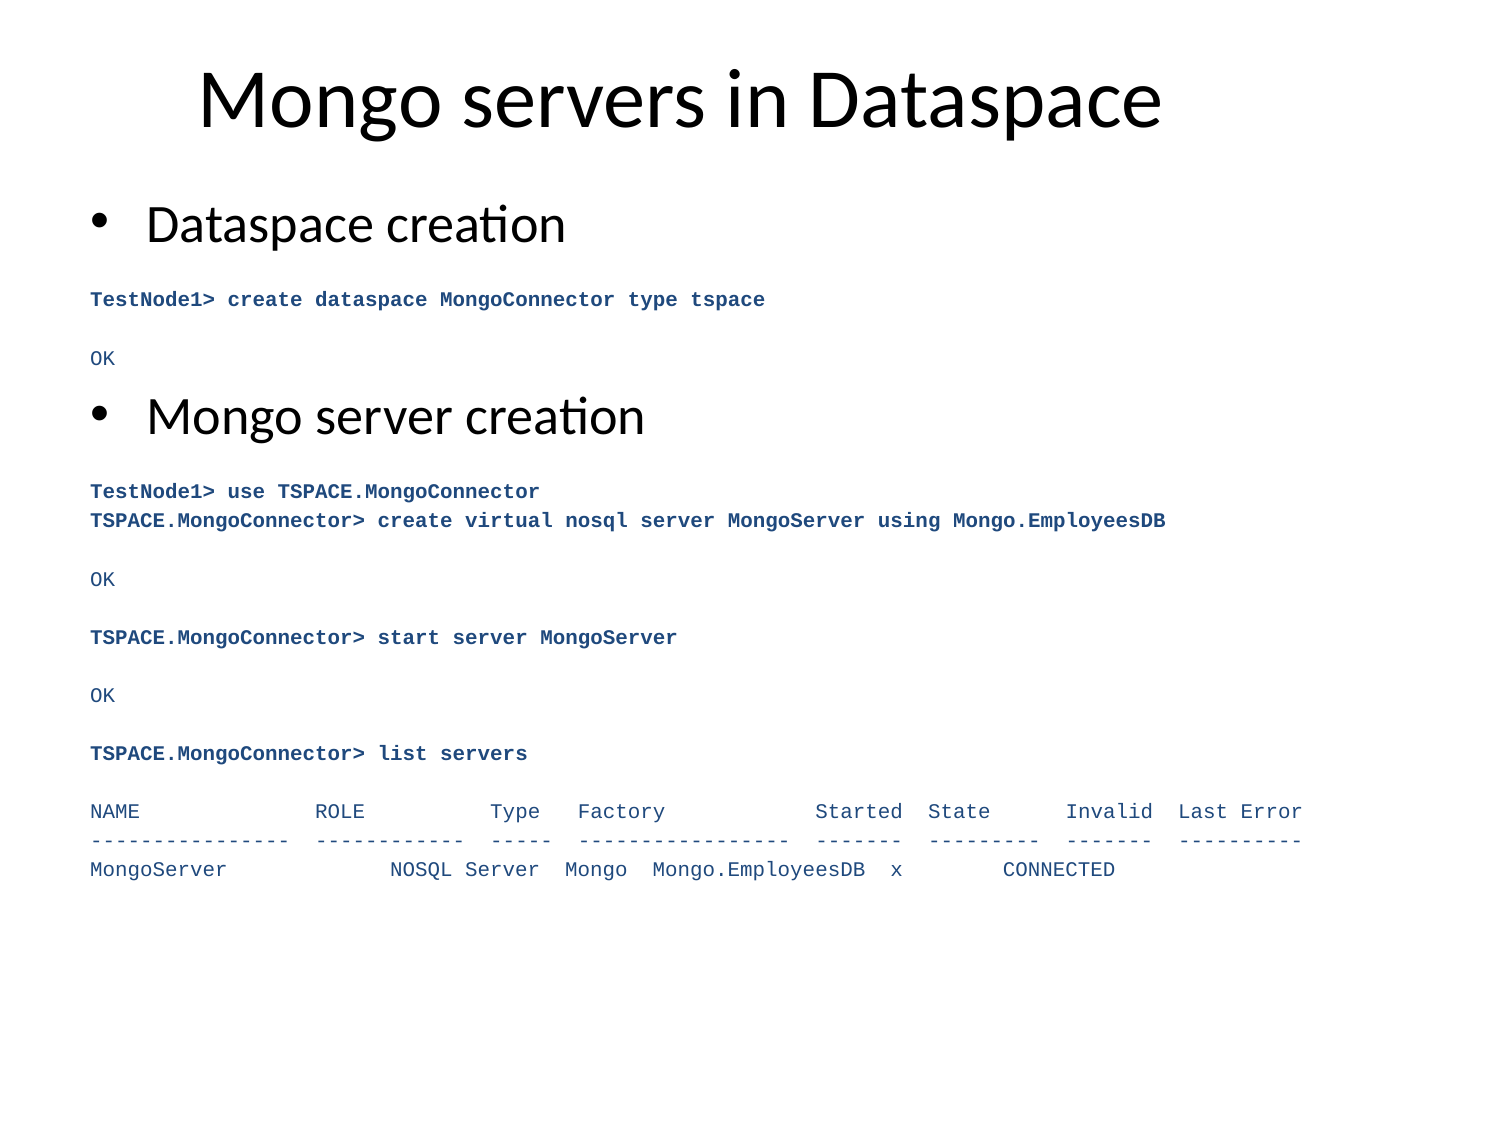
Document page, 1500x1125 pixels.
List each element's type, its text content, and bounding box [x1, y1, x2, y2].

list Dataspace creation TestNode1> create dataspace MongoConnector type tspace OK Mongo server creation TestNode1> use TSPACE.MongoConnector TSPACE.MongoConnector> create virtual nosql server MongoServer using Mongo.EmployeesDB OK TSPACE.MongoConnector> start server MongoServer OK TSPACE.MongoConnector> list servers NAME ROLE Type Factory Started State Invalid Last Error ---------------- ------------ ----- ----------------- ------- --------- ------- ---------- MongoServer NOSQL Server Mongo Mongo.EmployeesDB x CONNECTED [75, 180, 1425, 1005]
title Mongo servers in Dataspace [75, 35, 1425, 153]
